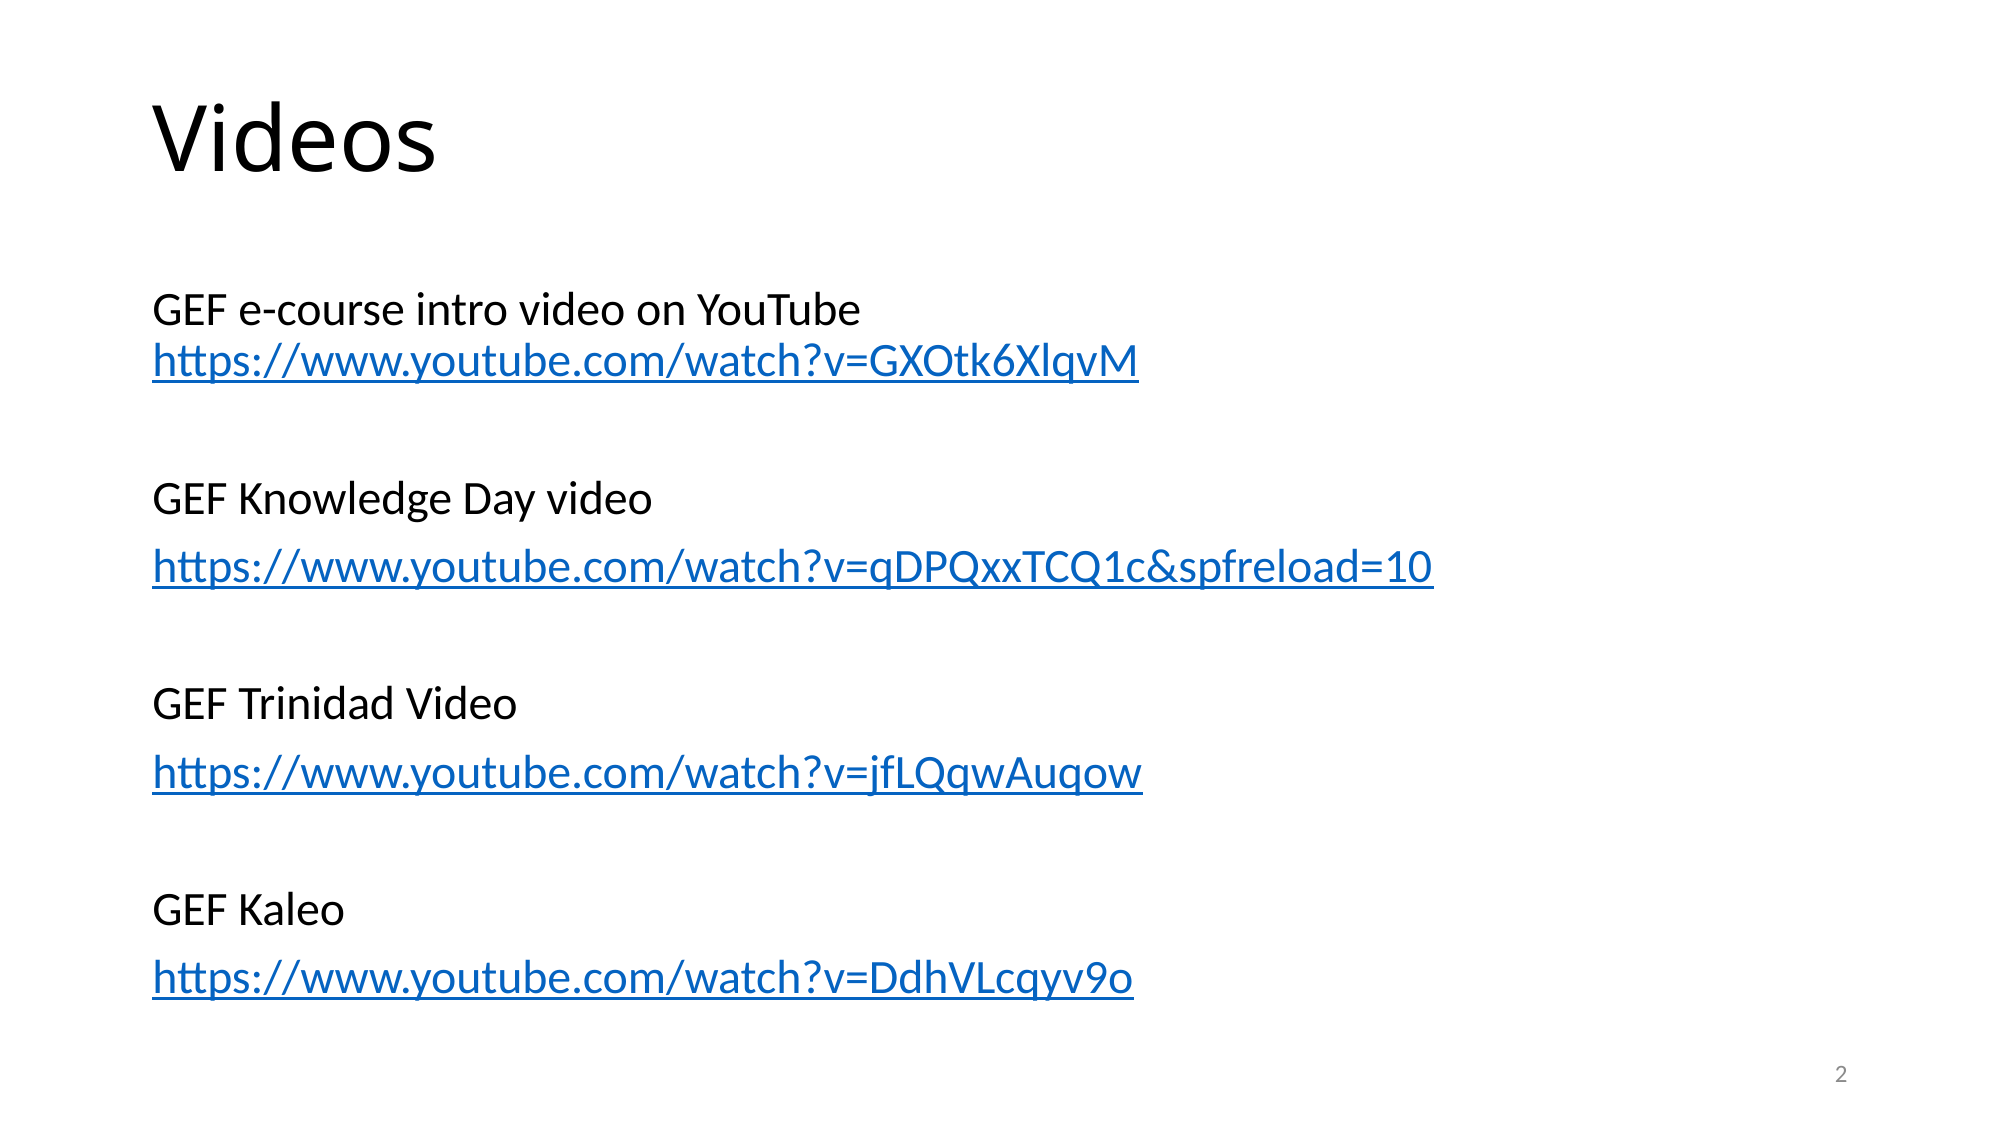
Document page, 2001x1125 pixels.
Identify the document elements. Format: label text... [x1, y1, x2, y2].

slide_number 2 [1412, 1042, 1863, 1103]
list GEF e-course intro video on YouTube https://www.youtube.com/watch?v=GXOtk6XlqvM GEF Knowledge Day video https://www.youtube.com/watch?v=qDPQxxTCQ1c&spfreload=10 GEF Trinidad Video https://www.youtube.com/watch?v=jfLQqwAuqow GEF Kaleo https://www.youtube.com/watch?v=DdhVLcqyv9o [137, 276, 1863, 1014]
title Videos [137, 59, 1863, 225]
